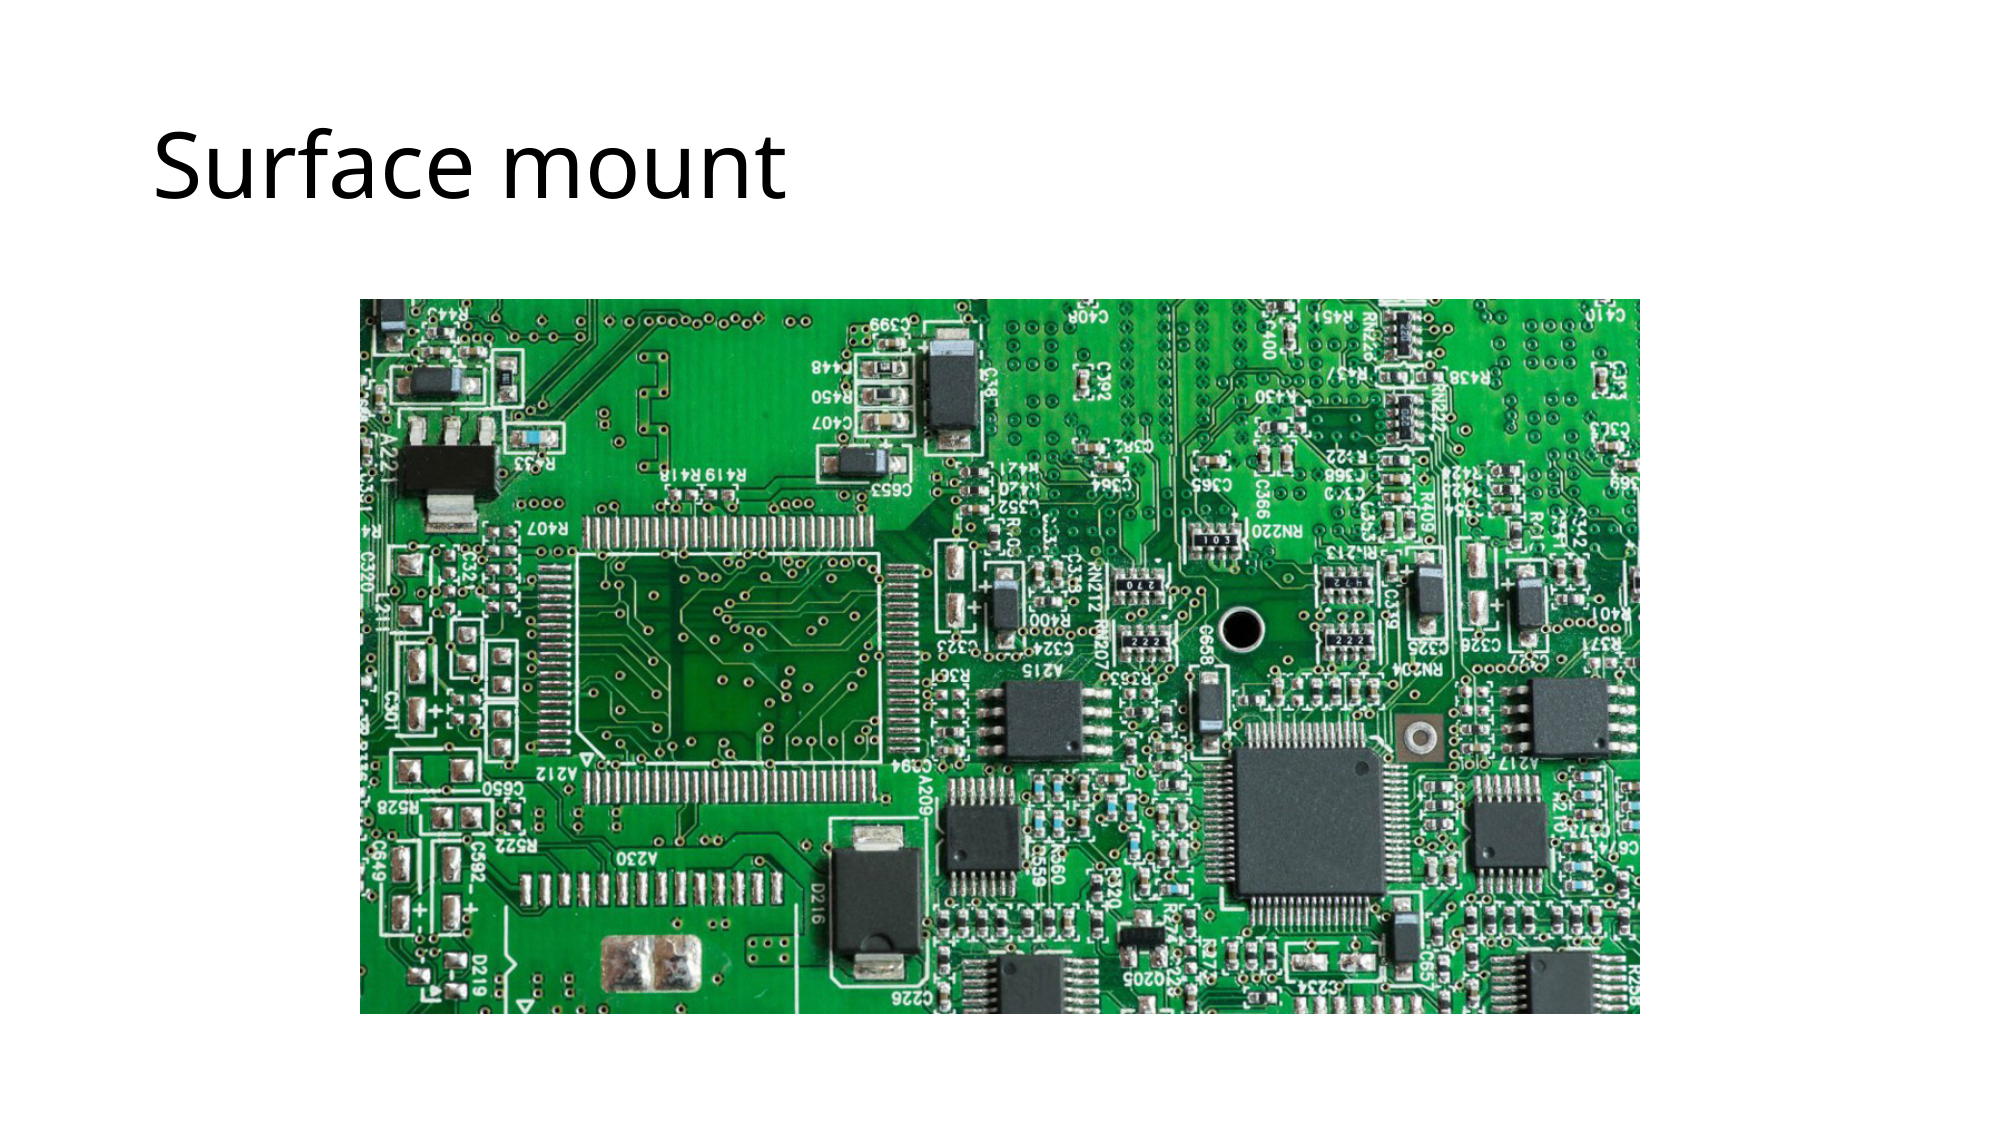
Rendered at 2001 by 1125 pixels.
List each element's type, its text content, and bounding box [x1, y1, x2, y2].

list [360, 299, 1640, 1014]
title Surface mount [137, 59, 1863, 278]
